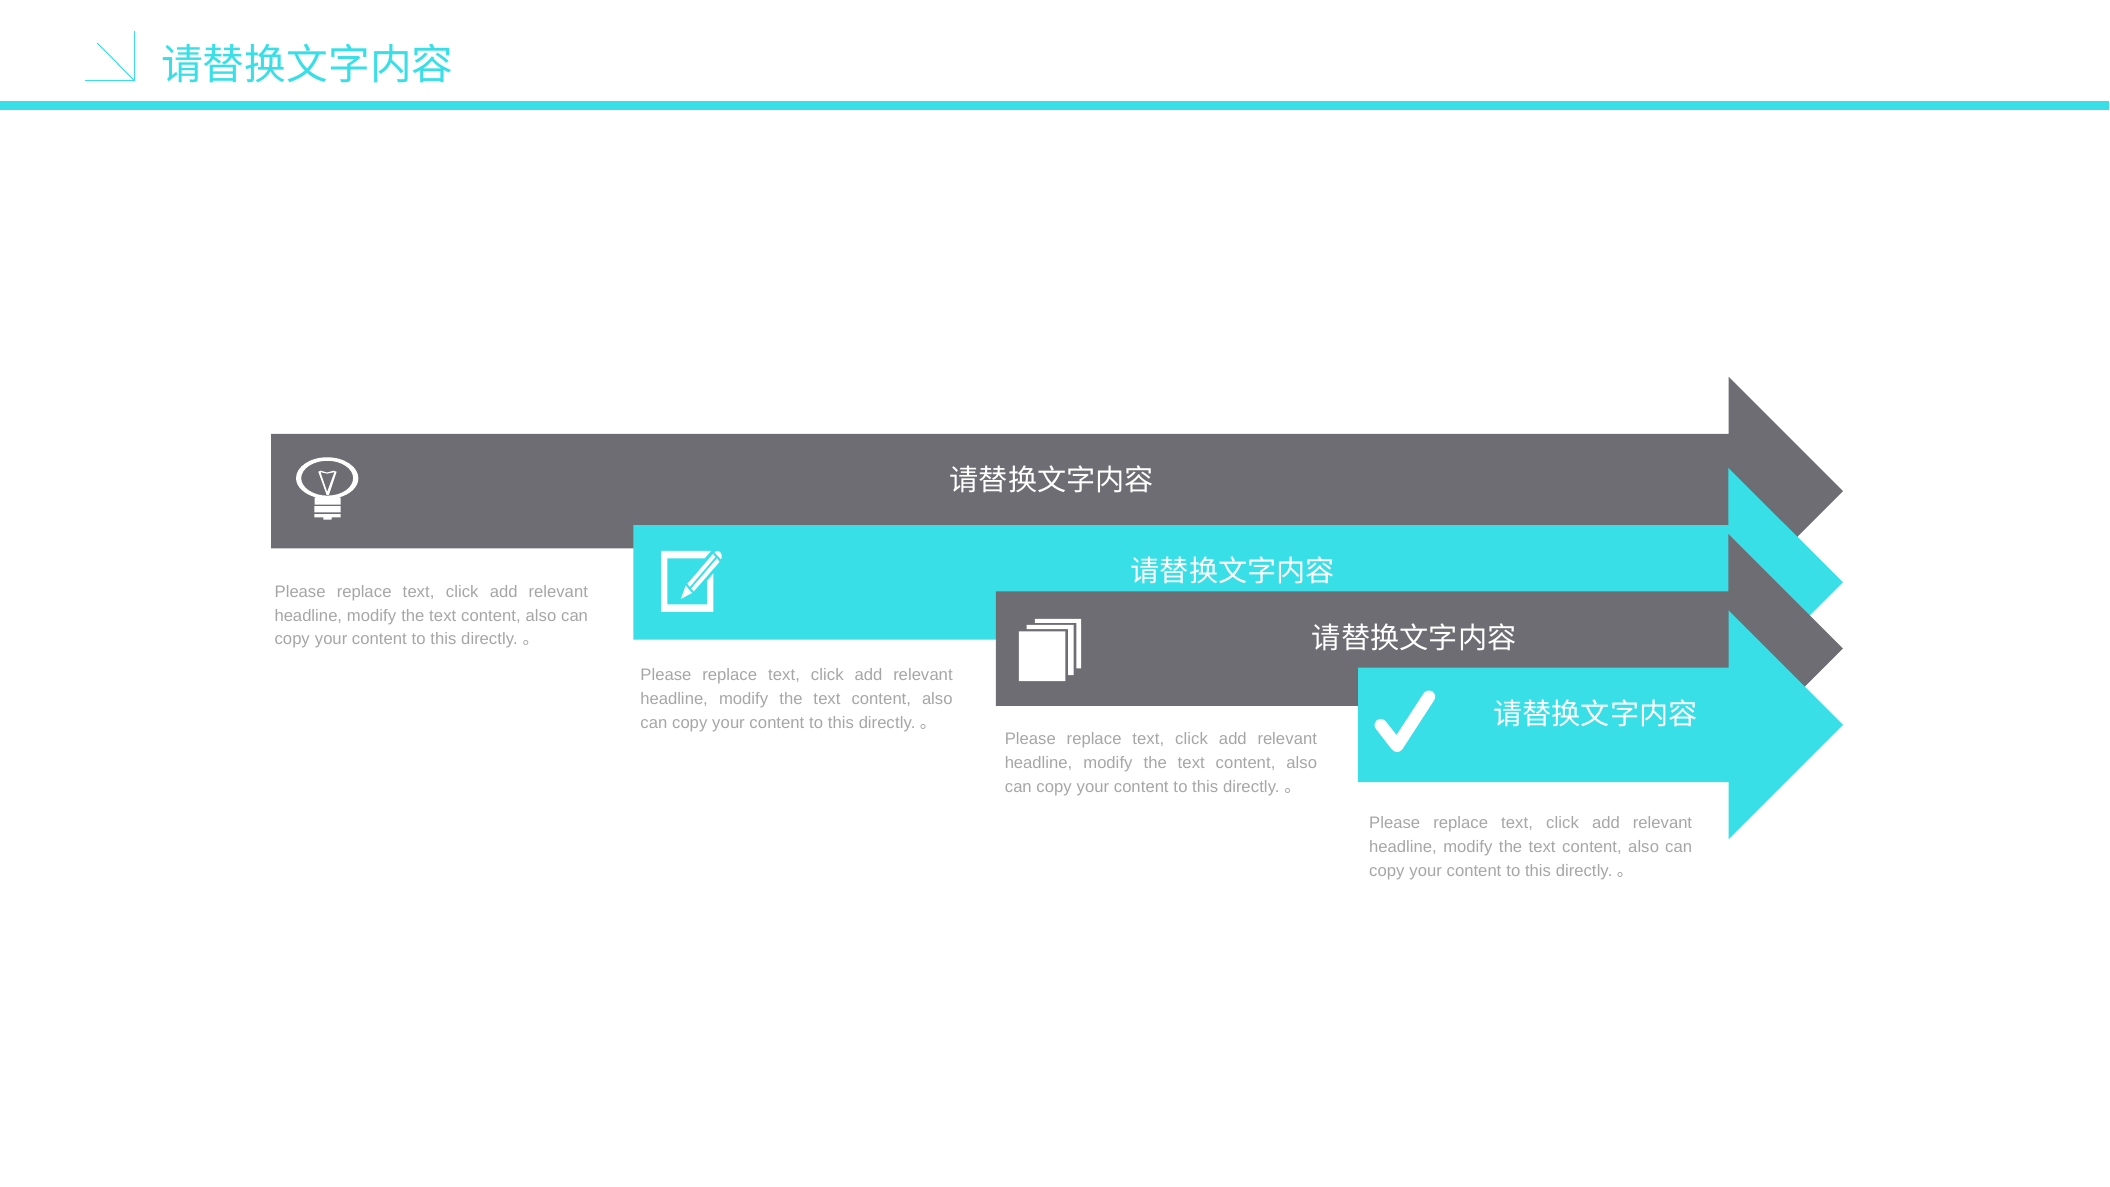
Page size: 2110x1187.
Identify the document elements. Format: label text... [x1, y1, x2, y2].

text_box 请替换文字内容 [994, 531, 1845, 707]
text_box 请替换文字内容 [1357, 607, 1845, 842]
text_box Please replace text, click add relevant headline, modify the text content, also can copy your content to this directly.。 [989, 716, 1334, 804]
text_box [1019, 618, 1082, 682]
text_box 请替换文字内容 [145, 22, 500, 94]
text_box Please replace text, click add relevant headline, modify the text content, also can copy your content to this directly.。 [624, 652, 969, 740]
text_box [661, 549, 724, 612]
text_box Please replace text, click add relevant headline, modify the text content, also can copy your content to this directly.。 [1353, 800, 1709, 888]
text_box [1374, 690, 1436, 753]
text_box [296, 457, 359, 520]
text_box 请替换文字内容 [270, 374, 1845, 550]
text_box 请替换文字内容 [632, 465, 1845, 641]
text_box Please replace text, click add relevant headline, modify the text content, also can copy your content to this directly.。 [258, 568, 605, 657]
